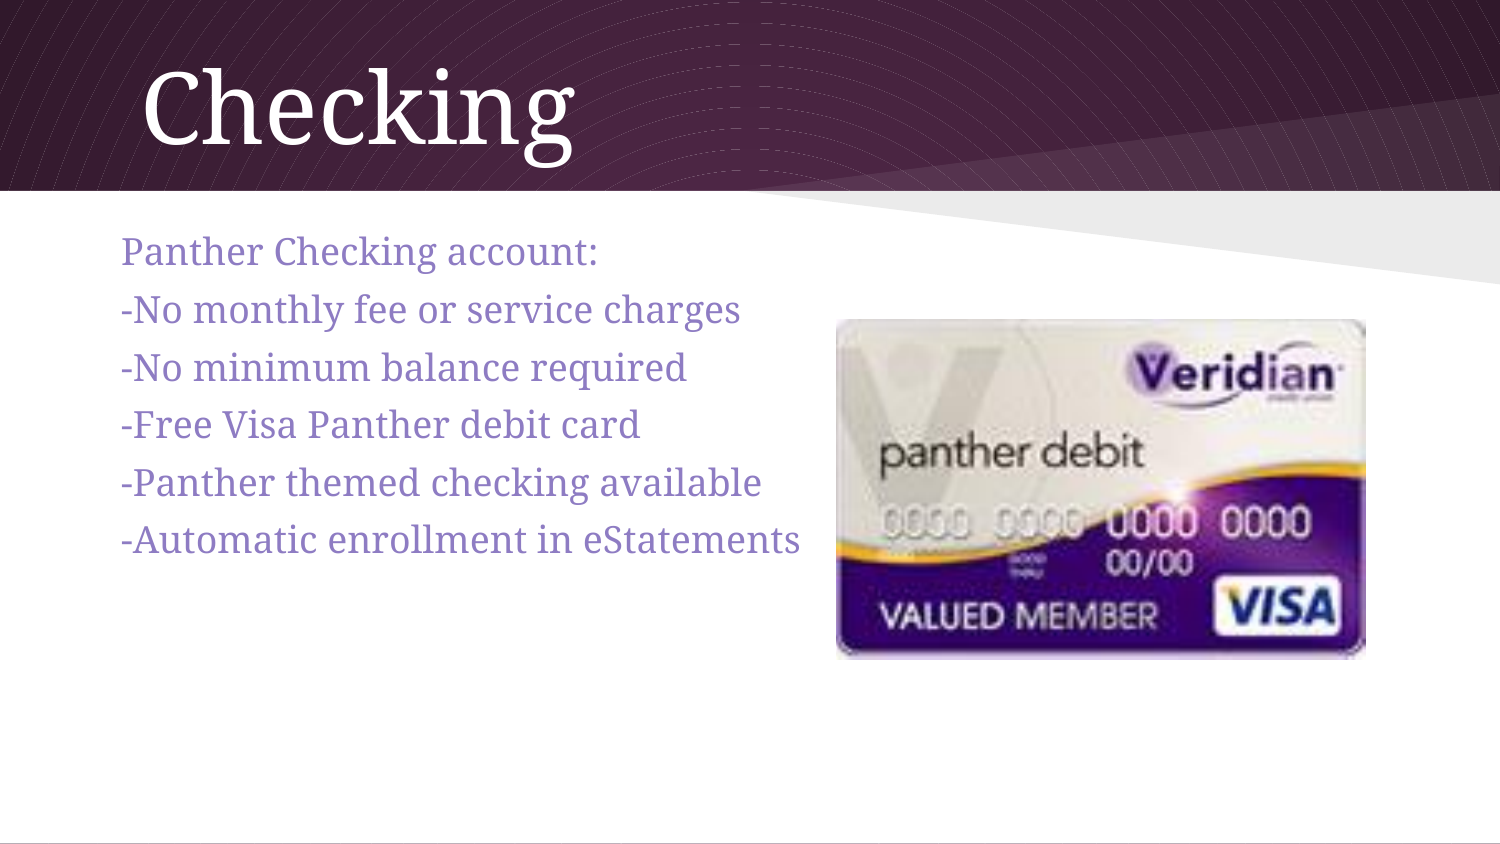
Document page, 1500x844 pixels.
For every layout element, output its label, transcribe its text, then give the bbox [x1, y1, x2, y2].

title Checking [75, 33, 1425, 175]
list Panther Checking account: -No monthly fee or service charges -No minimum balance required -Free Visa Panther debit card -Panther themed checking available -Automatic enrollment in eStatements [75, 213, 1425, 825]
picture [836, 318, 1366, 660]
